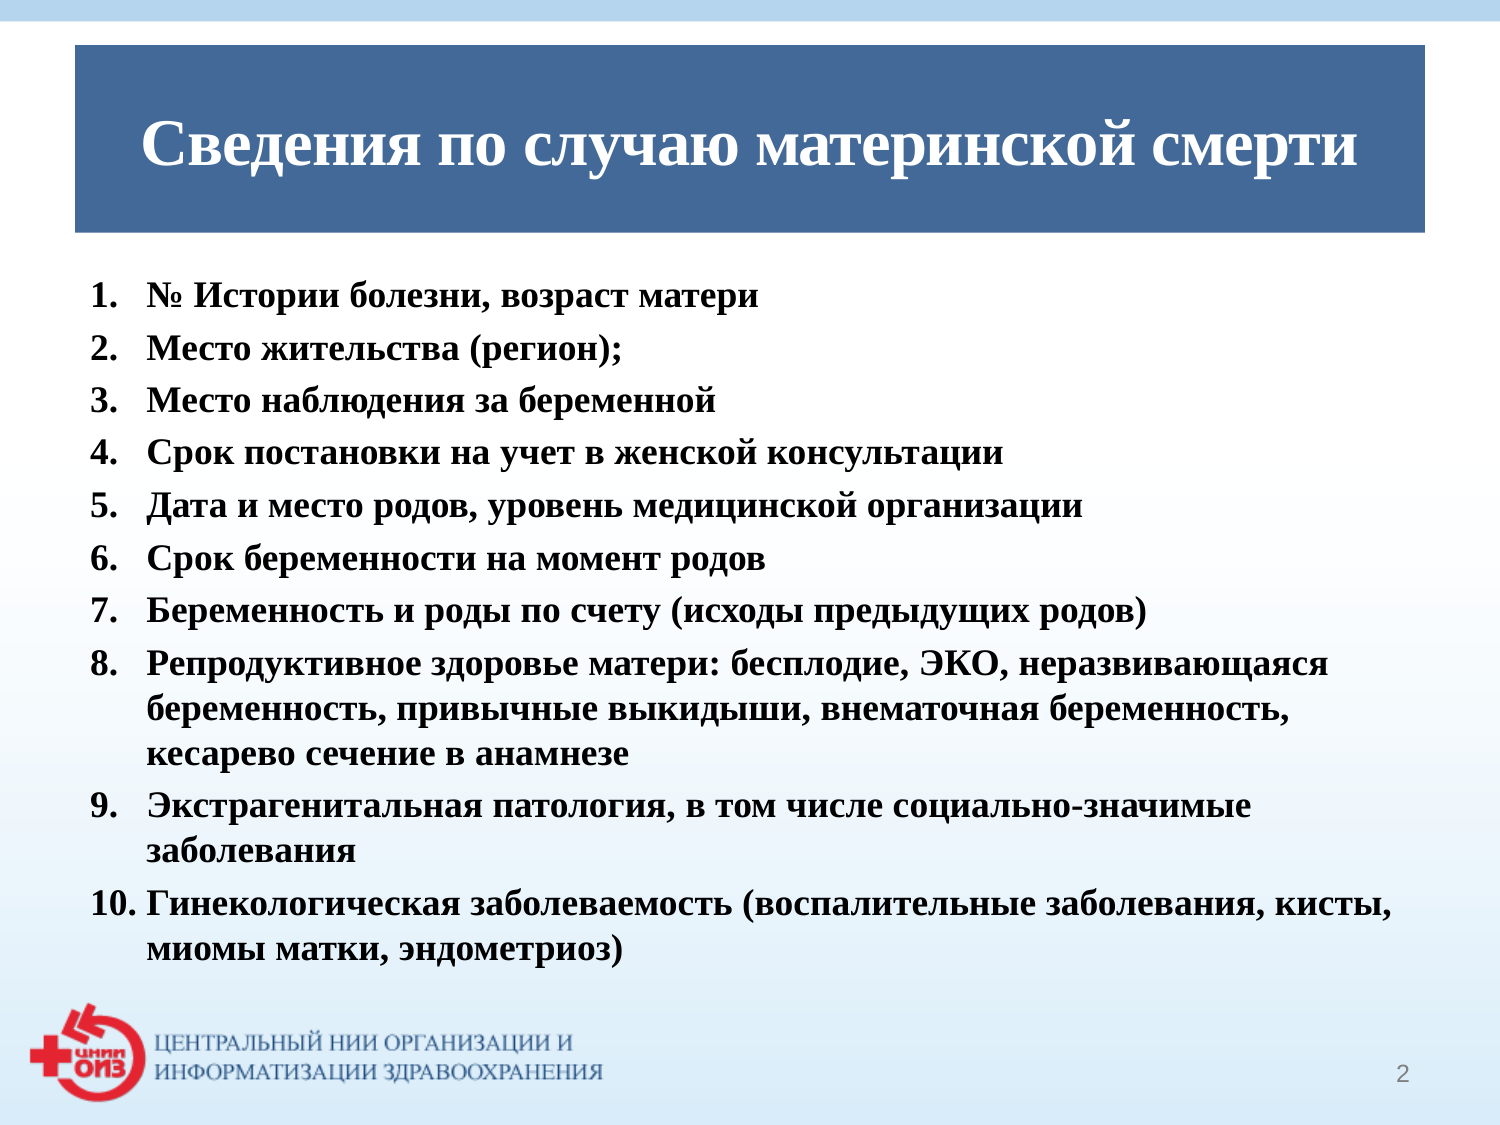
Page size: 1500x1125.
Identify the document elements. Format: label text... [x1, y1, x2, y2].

list № Истории болезни, возраст матери Место жительства (регион); Место наблюдения за беременной Срок постановки на учет в женской консультации Дата и место родов, уровень медицинской организации Срок беременности на момент родов Беременность и роды по счету (исходы предыдущих родов) Репродуктивное здоровье матери: бесплодие, ЭКО, неразвивающаяся беременность, привычные выкидыши, внематочная беременность, кесарево сечение в анамнезе Экстрагенитальная патология, в том числе социально-значимые заболевания Гинекологическая заболеваемость (воспалительные заболевания, кисты, миомы матки, эндометриоз) [75, 262, 1425, 1005]
picture [0, 0, 1500, 1125]
slide_number 2 [1074, 1042, 1425, 1103]
title Сведения по случаю материнской смерти [75, 45, 1425, 233]
